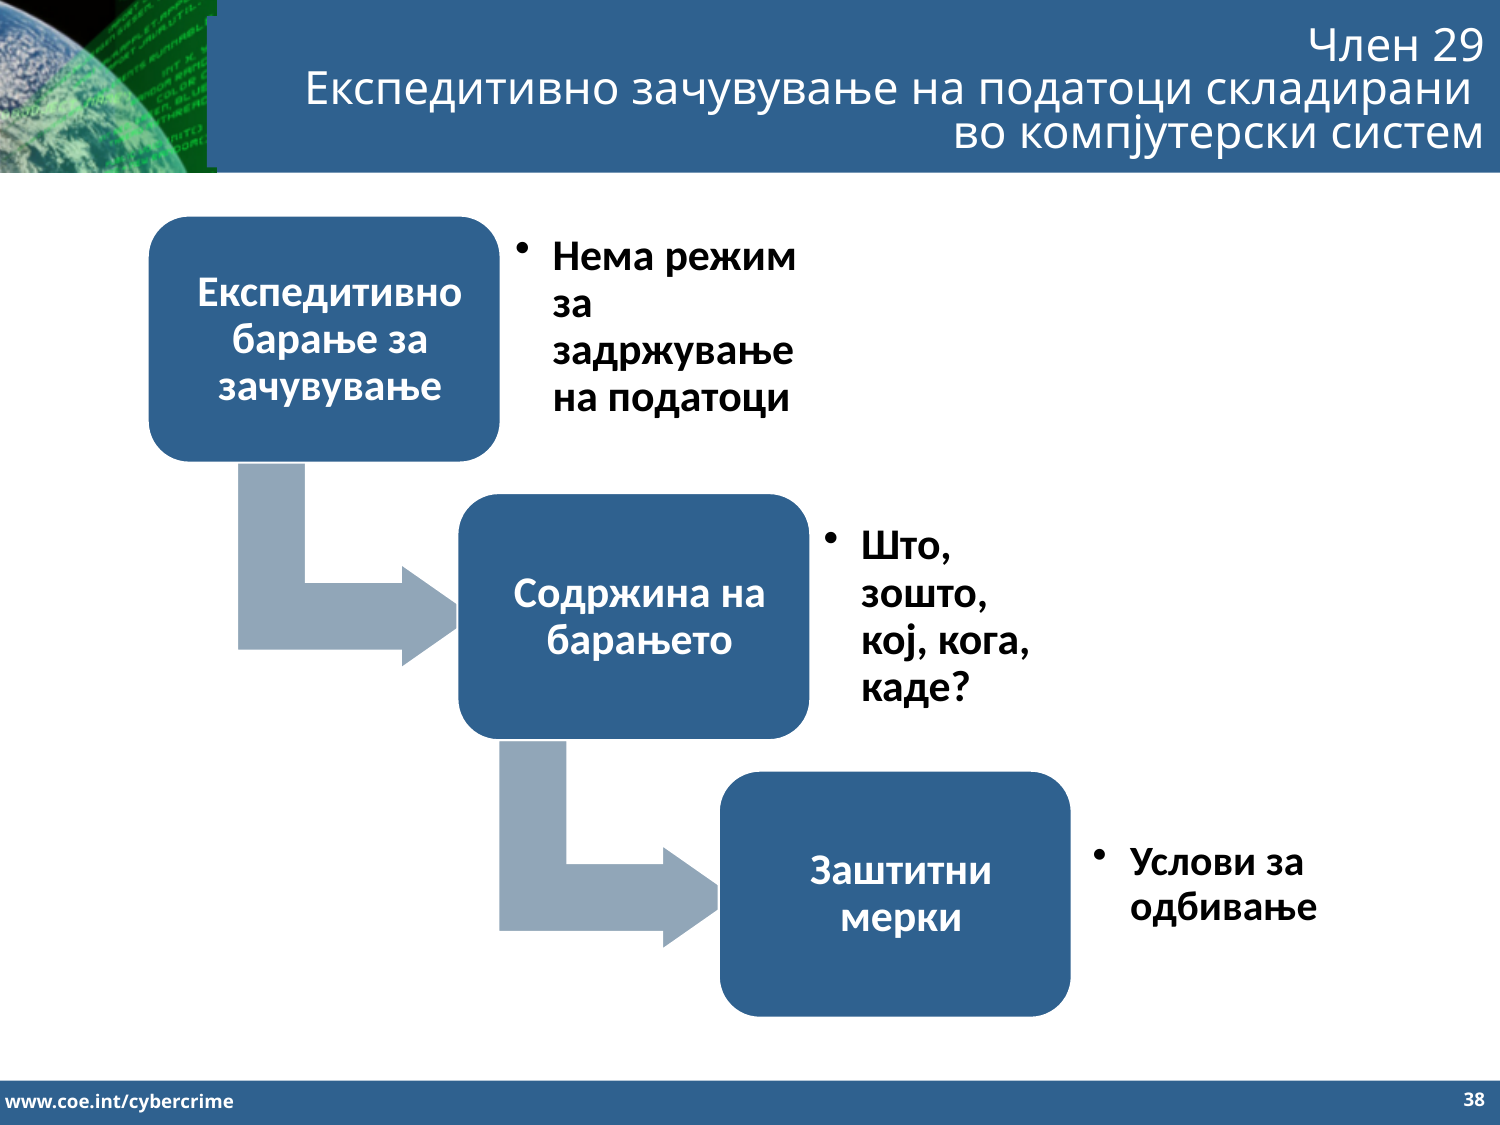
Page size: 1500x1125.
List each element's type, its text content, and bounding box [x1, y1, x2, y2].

picture [0, 1, 217, 173]
text_box Член 29 Експедитивно зачувување на податоци складирани во компјутерски систем [206, 15, 1500, 168]
slide_number 38 [1149, 1079, 1500, 1125]
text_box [91, 210, 1442, 1023]
